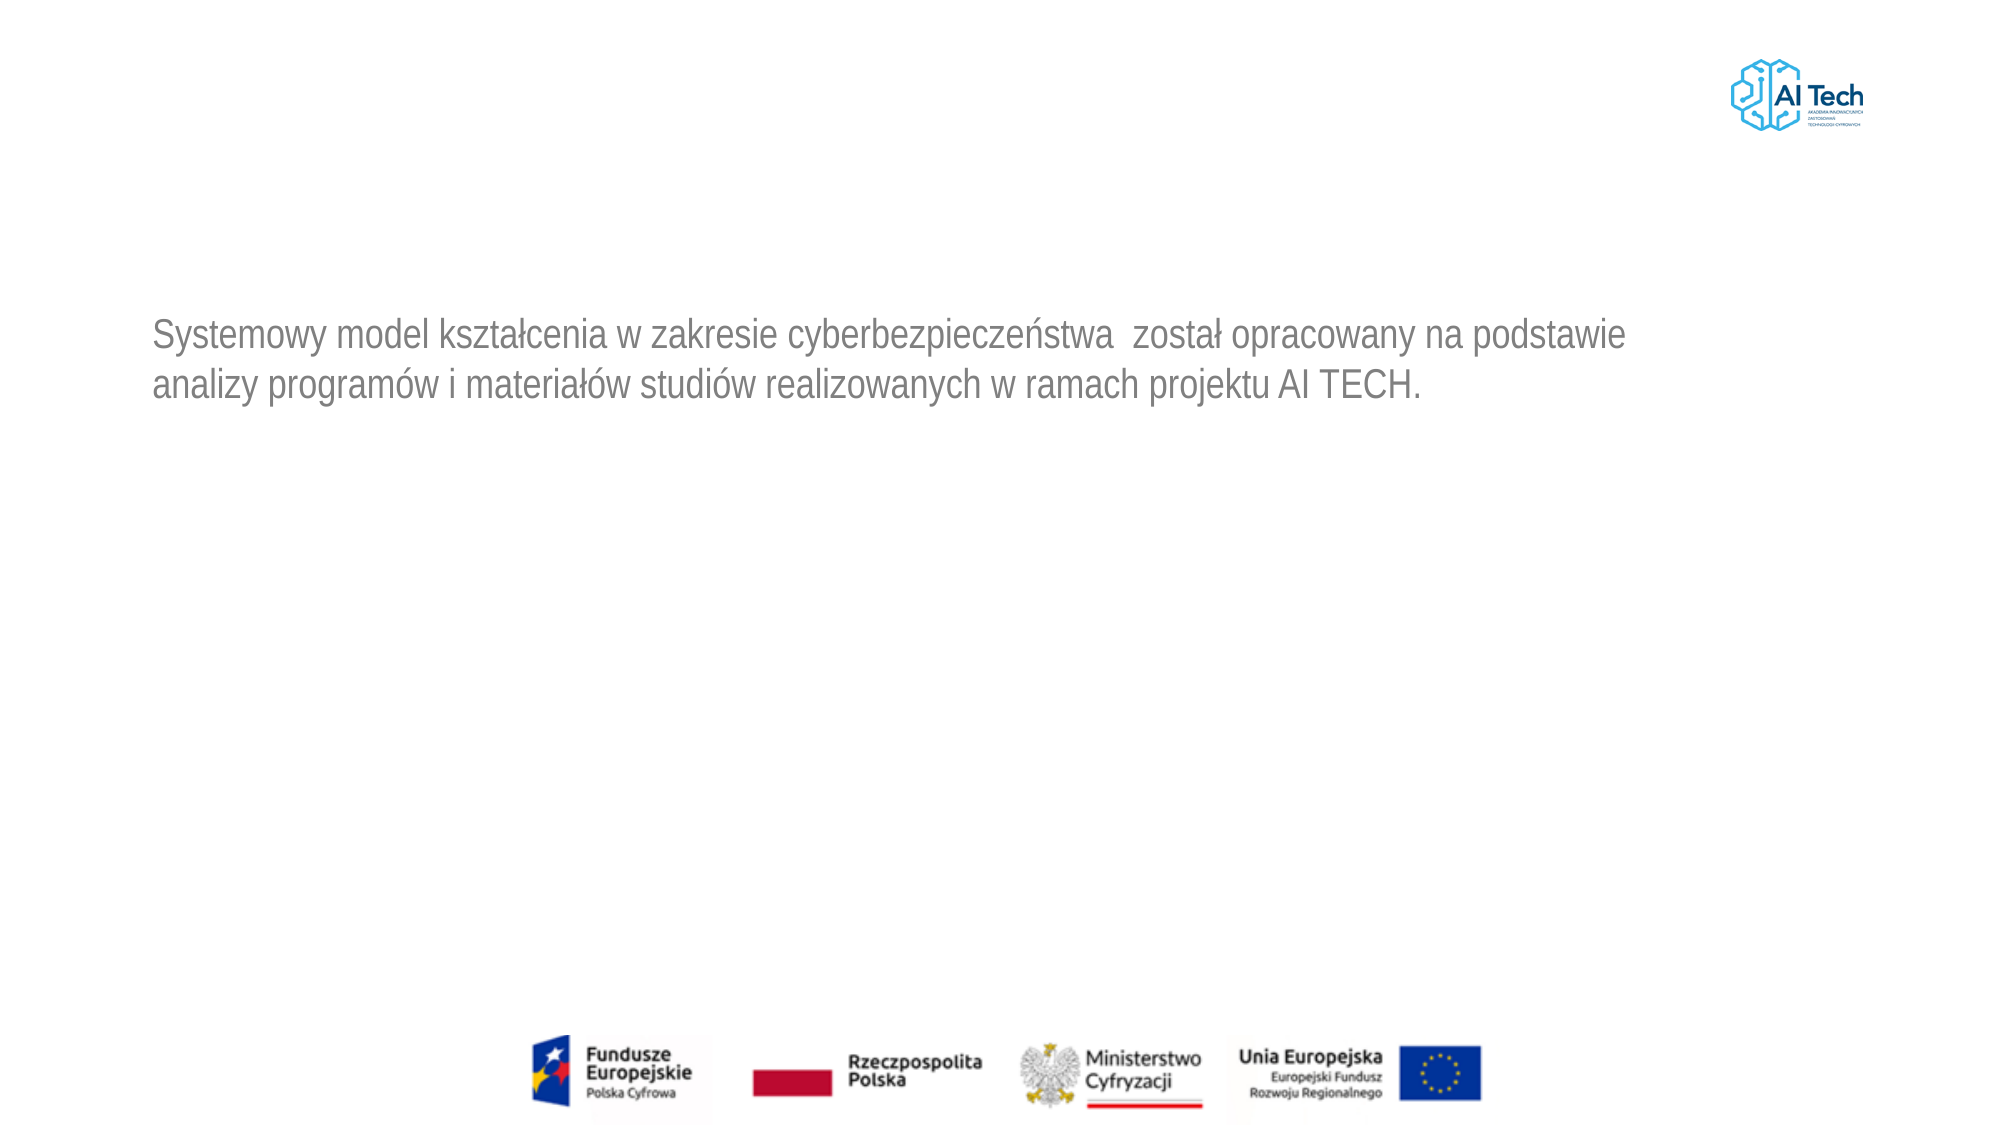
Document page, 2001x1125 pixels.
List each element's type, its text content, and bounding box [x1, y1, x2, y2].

picture [1731, 59, 1863, 131]
picture [499, 1035, 1501, 1125]
list Systemowy model kształcenia w zakresie cyberbezpieczeństwa został opracowany na podstawie analizy programów i materiałów studiów realizowanych w ramach projektu AI TECH. [137, 299, 1685, 1013]
